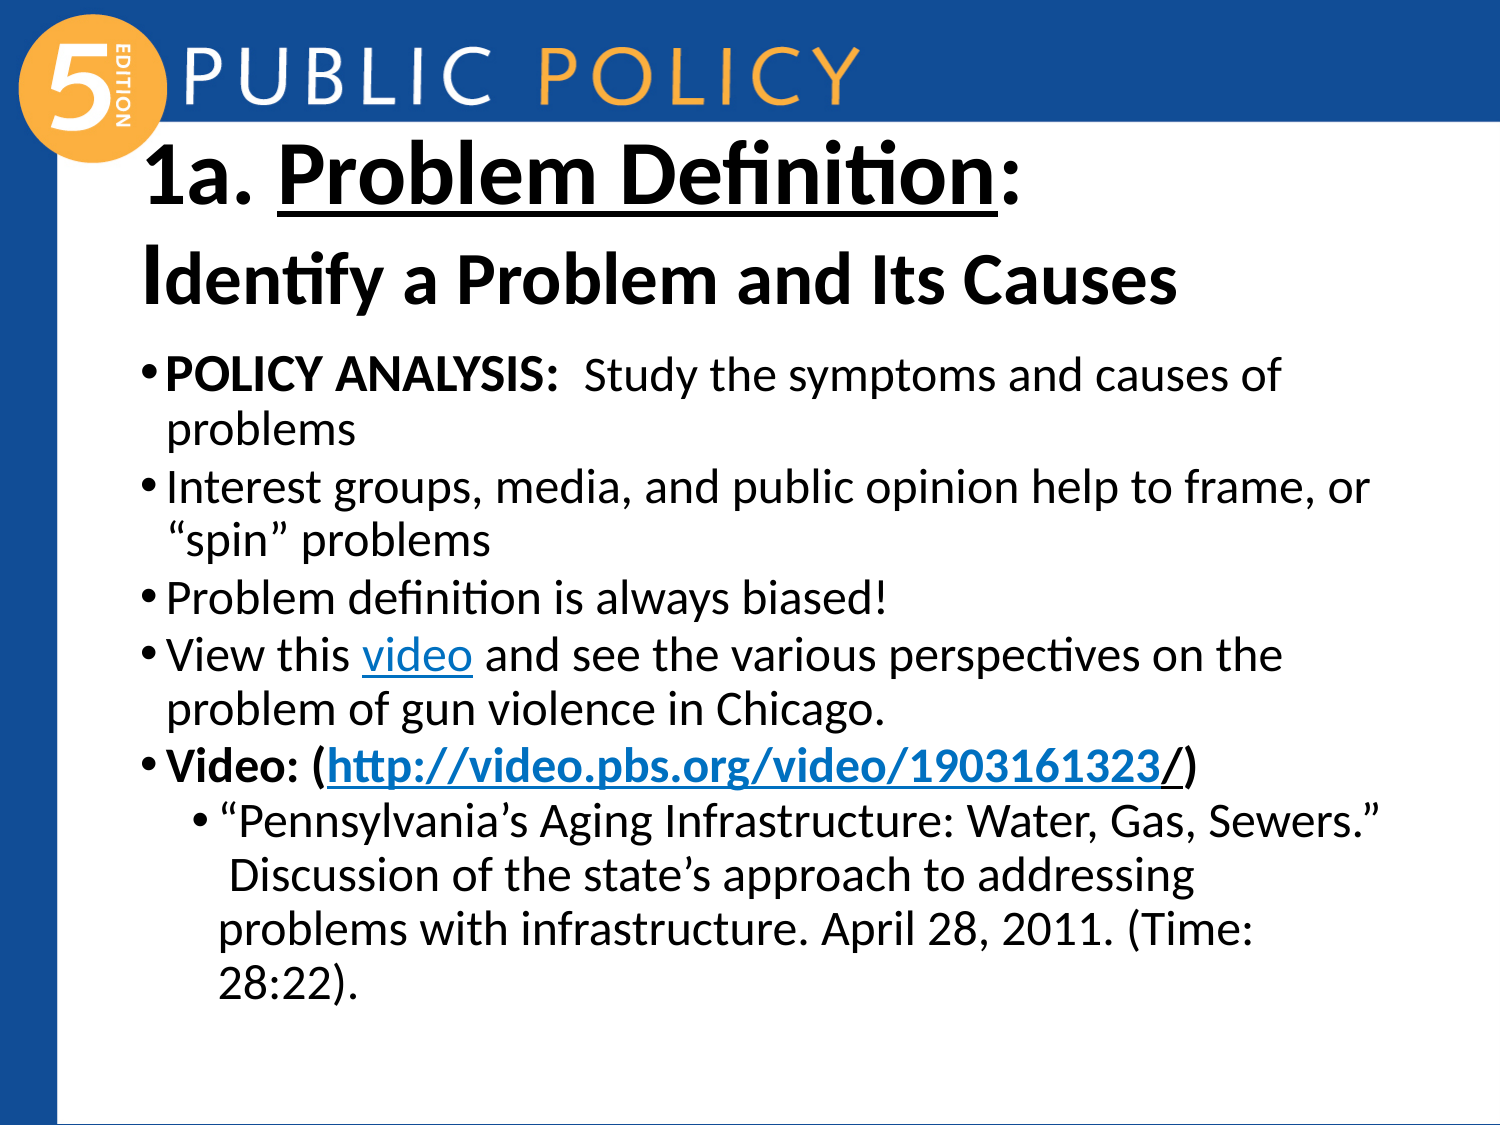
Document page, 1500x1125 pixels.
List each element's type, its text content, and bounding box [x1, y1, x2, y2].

list POLICY ANALYSIS: Study the symptoms and causes of problems Interest groups, media, and public opinion help to frame, or “spin” problems Problem definition is always biased! View this video and see the various perspectives on the problem of gun violence in Chicago. Video: (http://video.pbs.org/video/1903161323/) “Pennsylvania’s Aging Infrastructure: Water, Gas, Sewers.” Discussion of the state’s approach to addressing problems with infrastructure. April 28, 2011. (Time: 28:22). [125, 337, 1400, 1038]
picture [0, 0, 1500, 1125]
title 1a. Problem Definition: Identify a Problem and Its Causes [125, 99, 1400, 337]
